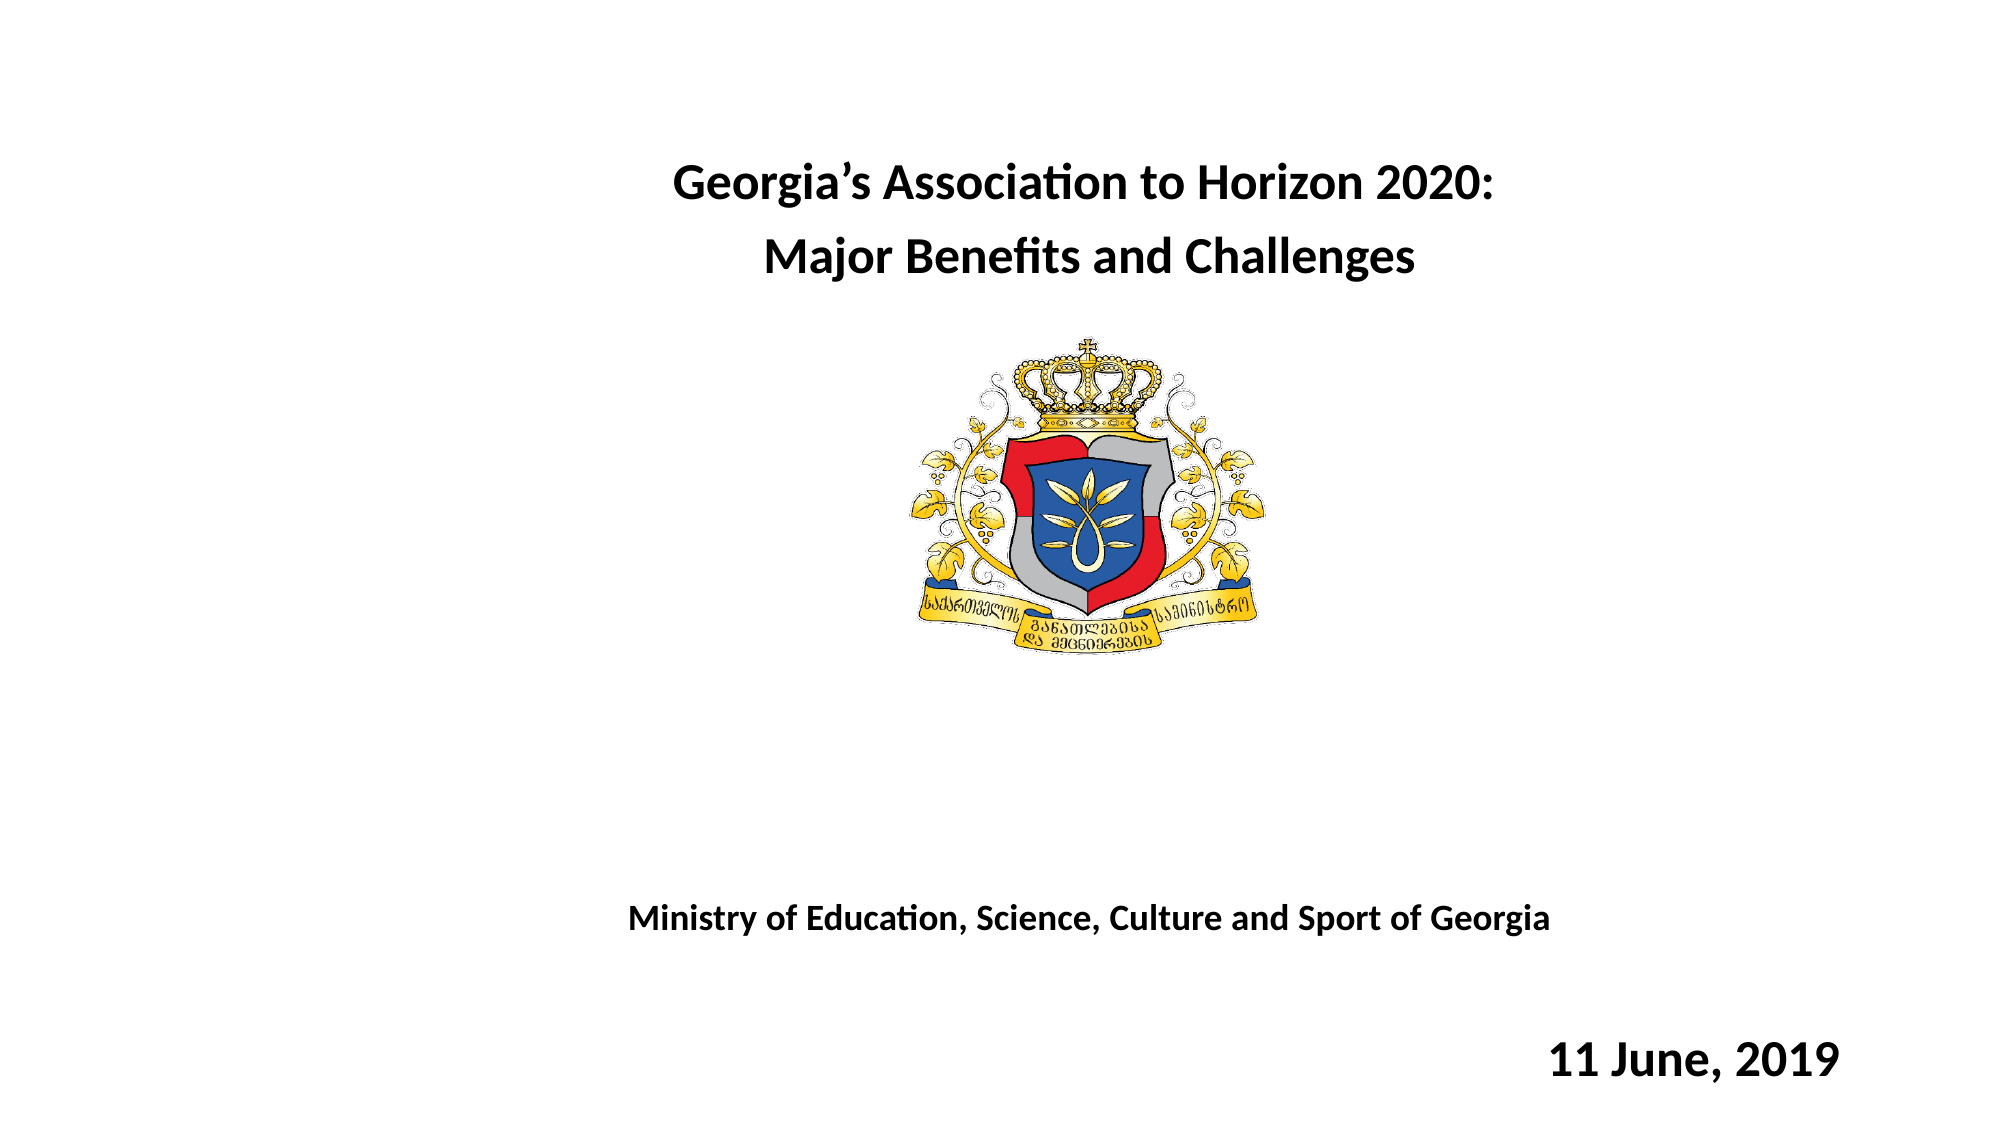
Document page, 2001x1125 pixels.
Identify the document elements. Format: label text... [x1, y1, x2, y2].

list Georgia’s Association to Horizon 2020: Major Benefits and Challenges Ministry of Education, Science, Culture and Sport of Georgia 11 June, 2019 [324, 66, 1856, 1106]
picture [888, 324, 1287, 655]
